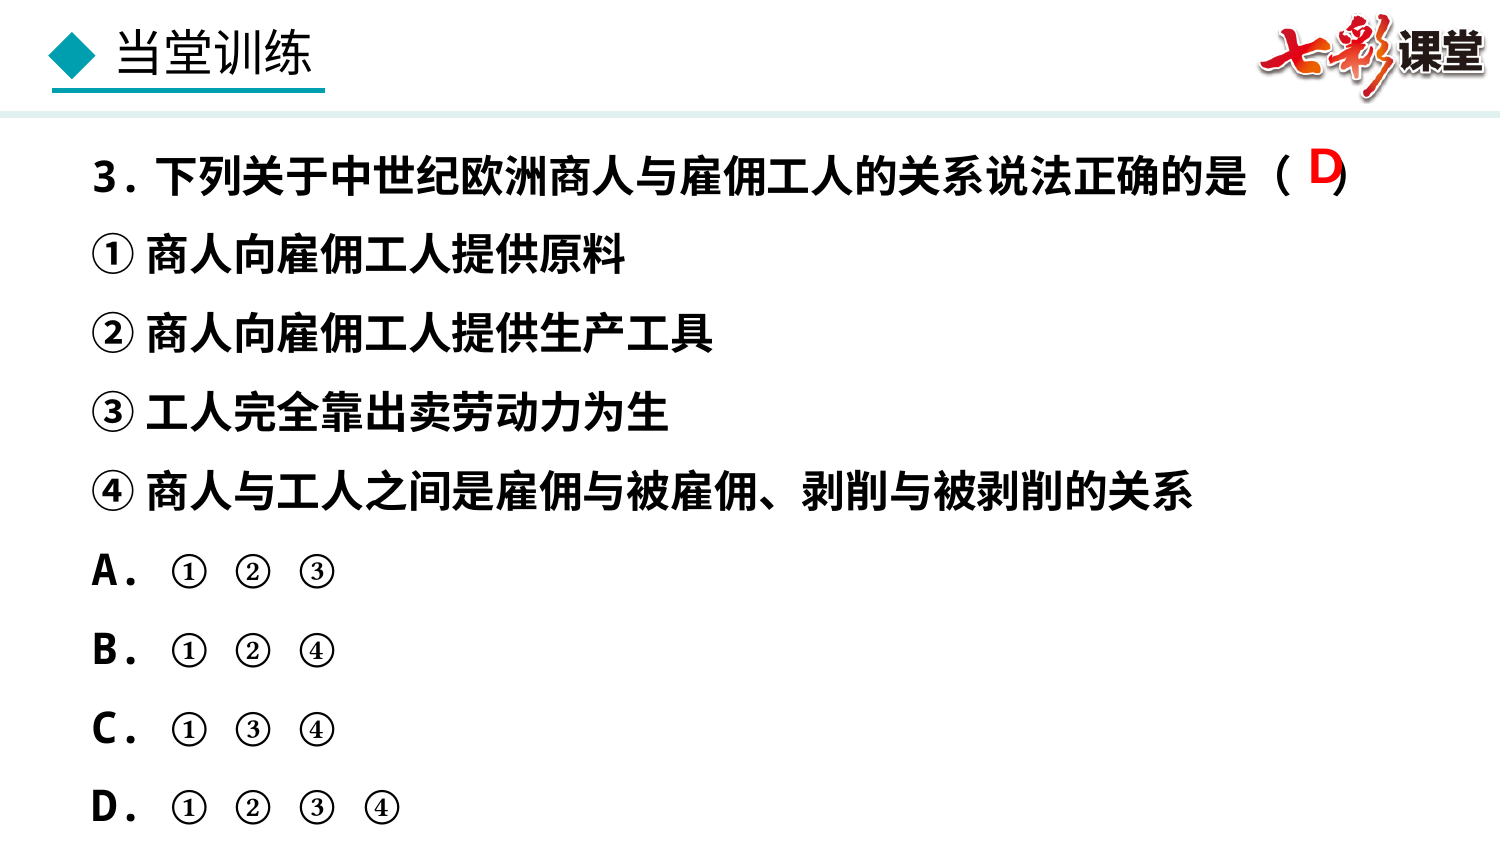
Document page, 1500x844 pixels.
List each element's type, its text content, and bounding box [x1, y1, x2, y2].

text_box D [1293, 126, 1461, 202]
text_box 3.下列关于中世纪欧洲商人与雇佣工人的关系说法正确的是（ ） ①商人向雇佣工人提供原料 ②商人向雇佣工人提供生产工具 ③工人完全靠出卖劳动力为生 ④商人与工人之间是雇佣与被雇佣、剥削与被剥削的关系 A. ① ② ③ B. ① ② ④ C. ① ③ ④ D. ① ② ③ ④ [76, 114, 1477, 838]
picture [1254, 8, 1491, 104]
